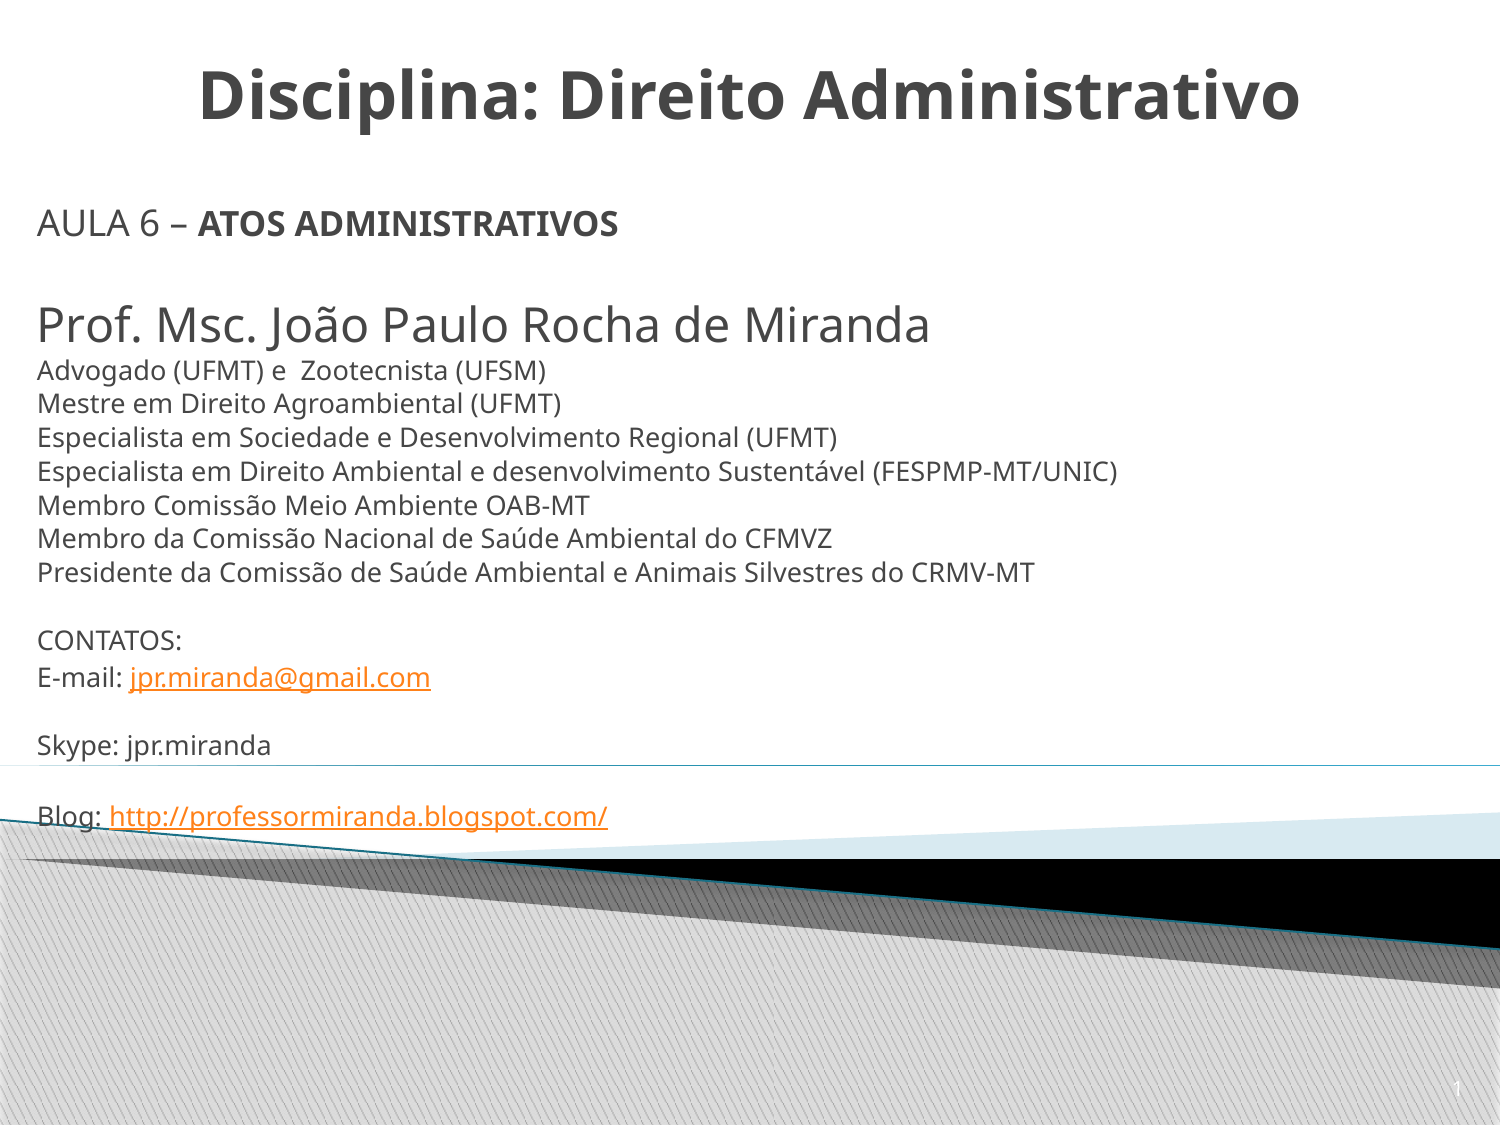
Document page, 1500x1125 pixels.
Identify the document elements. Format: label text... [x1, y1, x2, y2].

subtitle AULA 6 – ATOS ADMINISTRATIVOS Prof. Msc. João Paulo Rocha de Miranda Advogado (UFMT) e Zootecnista (UFSM) Mestre em Direito Agroambiental (UFMT) Especialista em Sociedade e Desenvolvimento Regional (UFMT) Especialista em Direito Ambiental e desenvolvimento Sustentável (FESPMP-MT/UNIC) Membro Comissão Meio Ambiente OAB-MT Membro da Comissão Nacional de Saúde Ambiental do CFMVZ Presidente da Comissão de Saúde Ambiental e Animais Silvestres do CRMV-MT CONTATOS: E-mail: jpr.miranda@gmail.com Skype: jpr.miranda Blog: http://professormiranda.blogspot.com/ [29, 148, 1460, 844]
picture [5, 859, 1500, 989]
slide_number 1 [1418, 1051, 1479, 1112]
title Disciplina: Direito Administrativo [0, 35, 1500, 141]
